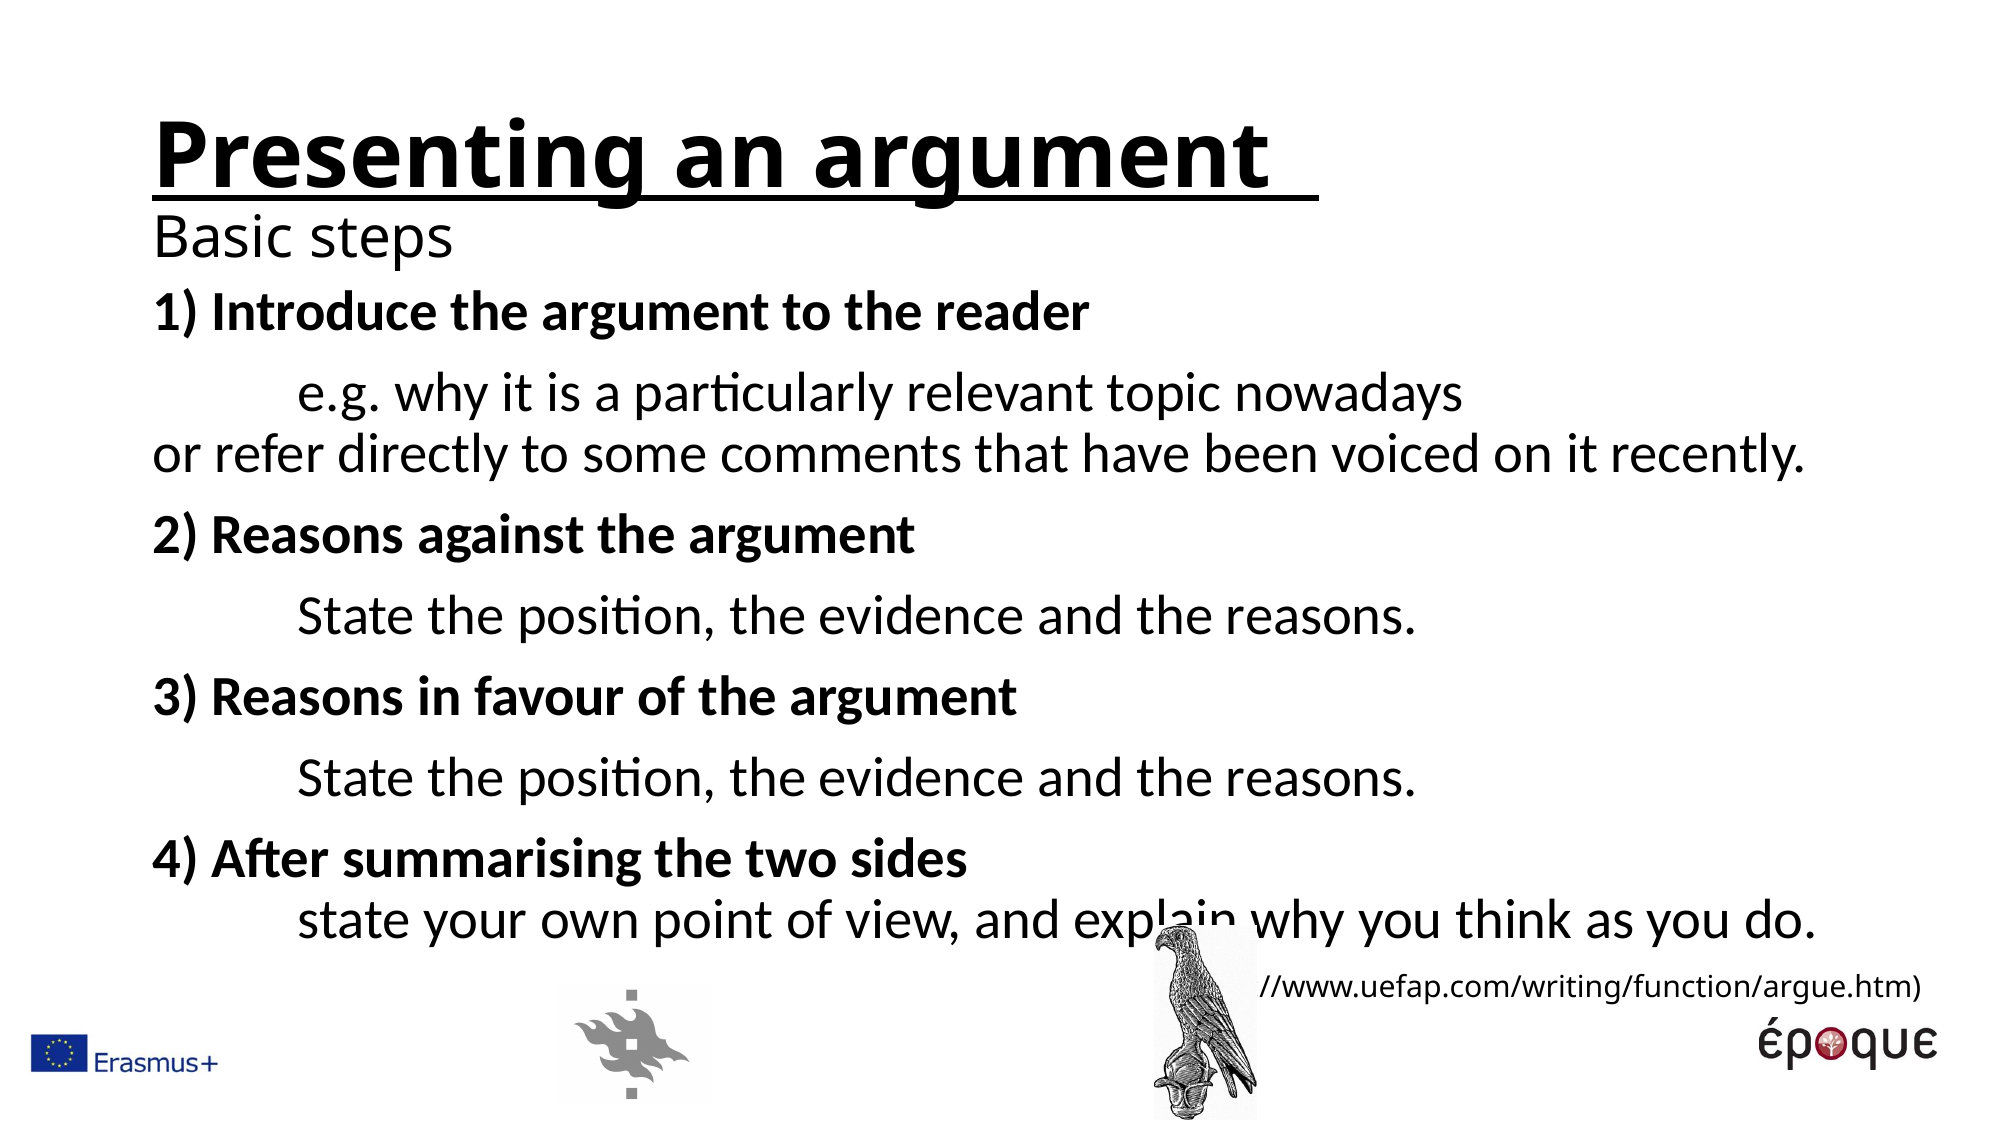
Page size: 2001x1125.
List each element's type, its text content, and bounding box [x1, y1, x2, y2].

title Presenting an argument Basic steps [137, 59, 1863, 273]
list 1) Introduce the argument to the reader e.g. why it is a particularly relevant topic nowadays or refer directly to some comments that have been voiced on it recently. 2) Reasons against the argument State the position, the evidence and the reasons. 3) Reasons in favour of the argument State the position, the evidence and the reasons. 4) After summarising the two sides state your own point of view, and explain why you think as you do. (http://www.uefap.com/writing/function/argue.htm) [137, 273, 1937, 1014]
picture [556, 981, 712, 1107]
picture [1759, 1017, 1937, 1070]
picture [29, 1023, 219, 1083]
picture [1154, 925, 1258, 1120]
